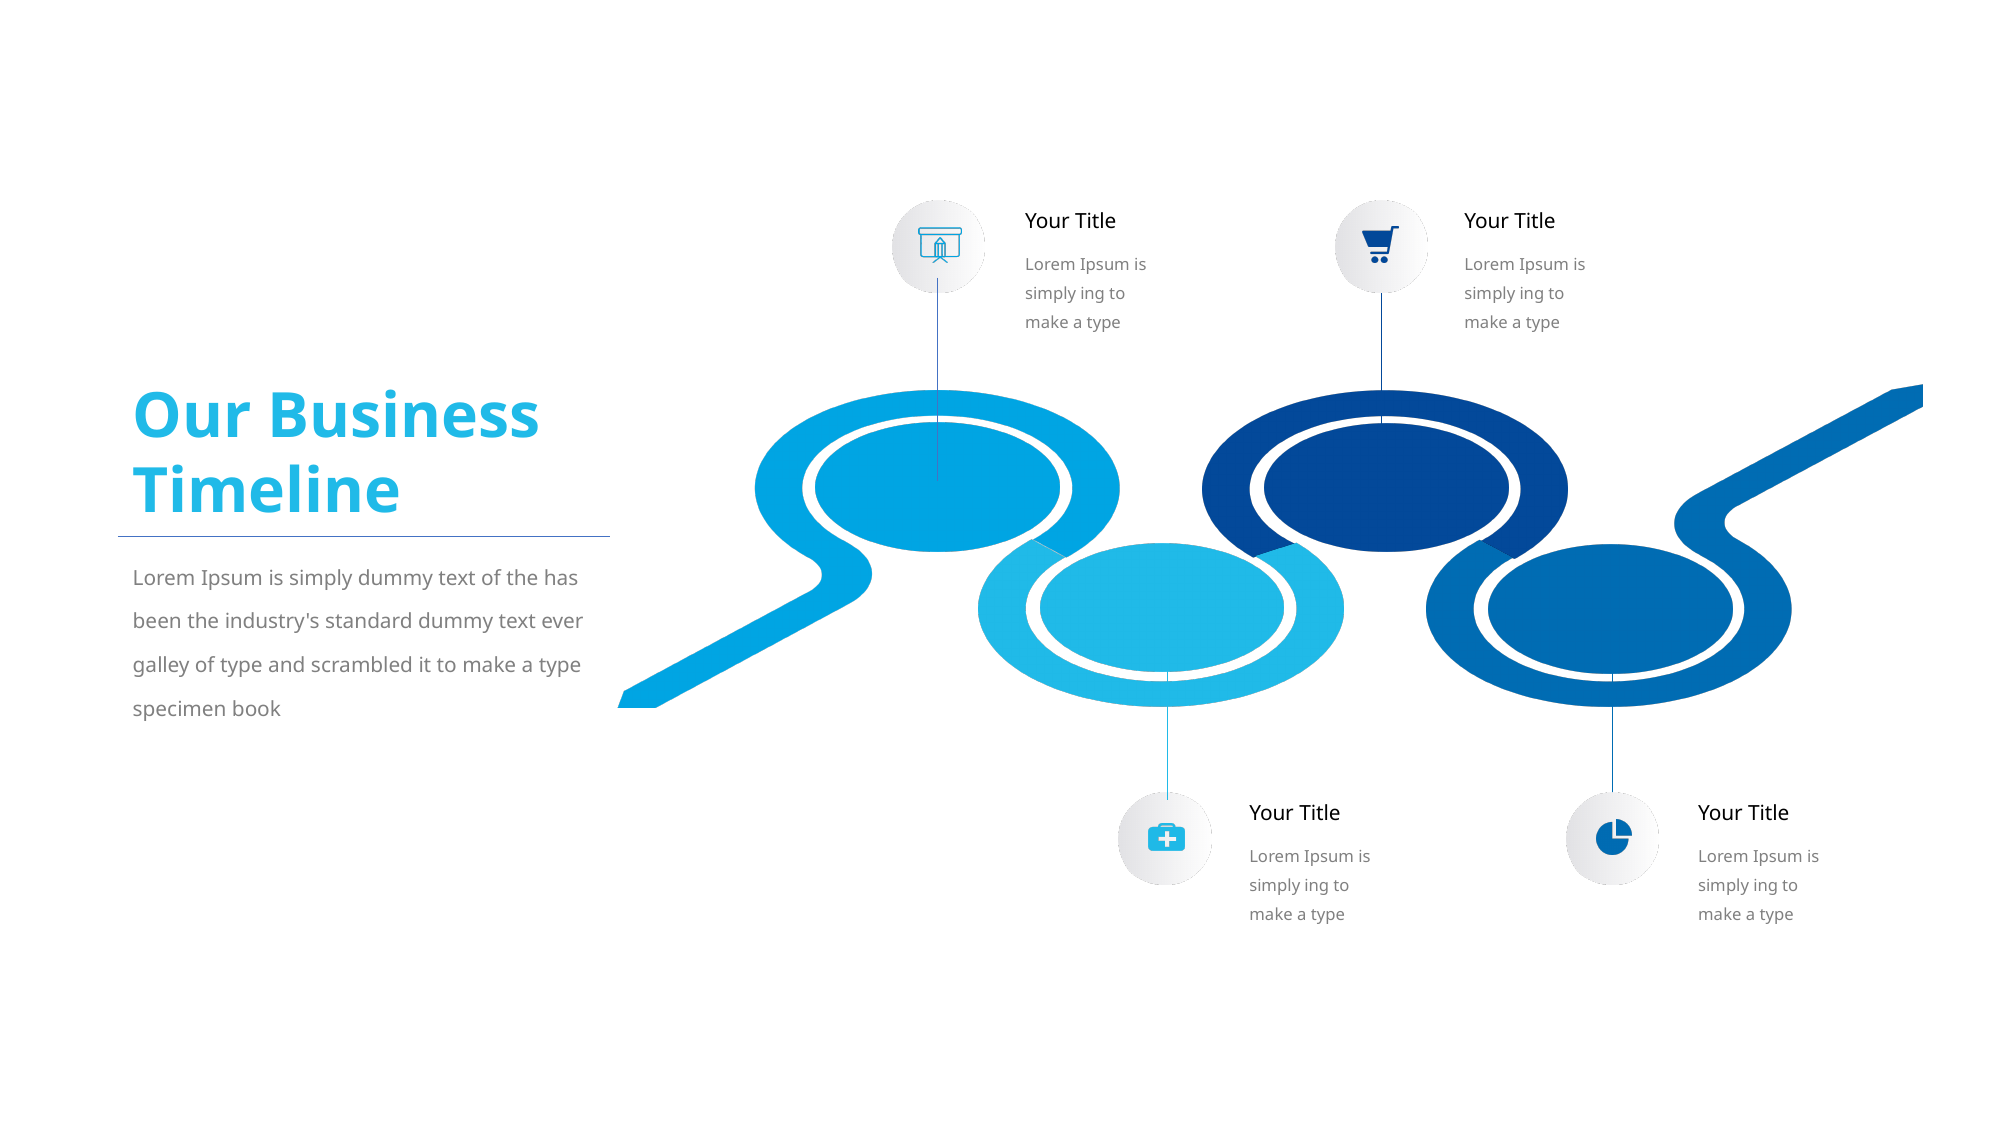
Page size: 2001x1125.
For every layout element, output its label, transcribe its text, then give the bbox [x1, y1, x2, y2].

text_box Your Title [1234, 792, 1374, 829]
text_box Lorem Ipsum is simply ing to make a type [1234, 829, 1392, 932]
text_box Lorem Ipsum is simply dummy text of the has been the industry's standard dummy text ever galley of type and scrambled it to make a type specimen book [117, 538, 610, 728]
picture [965, 390, 1120, 478]
text_box Your Title [1010, 200, 1150, 237]
text_box Our Business Timeline [117, 367, 625, 532]
text_box Lorem Ipsum is simply ing to make a type [1449, 237, 1607, 340]
picture [658, 384, 1923, 708]
text_box Your Title [1449, 200, 1589, 237]
text_box Lorem Ipsum is simply ing to make a type [1010, 237, 1168, 340]
picture [1566, 792, 1659, 885]
text_box Lorem Ipsum is simply ing to make a type [1683, 829, 1841, 932]
picture [617, 390, 910, 706]
picture [892, 200, 985, 293]
picture [1335, 200, 1428, 293]
picture [1118, 792, 1212, 885]
text_box Your Title [1683, 792, 1823, 829]
